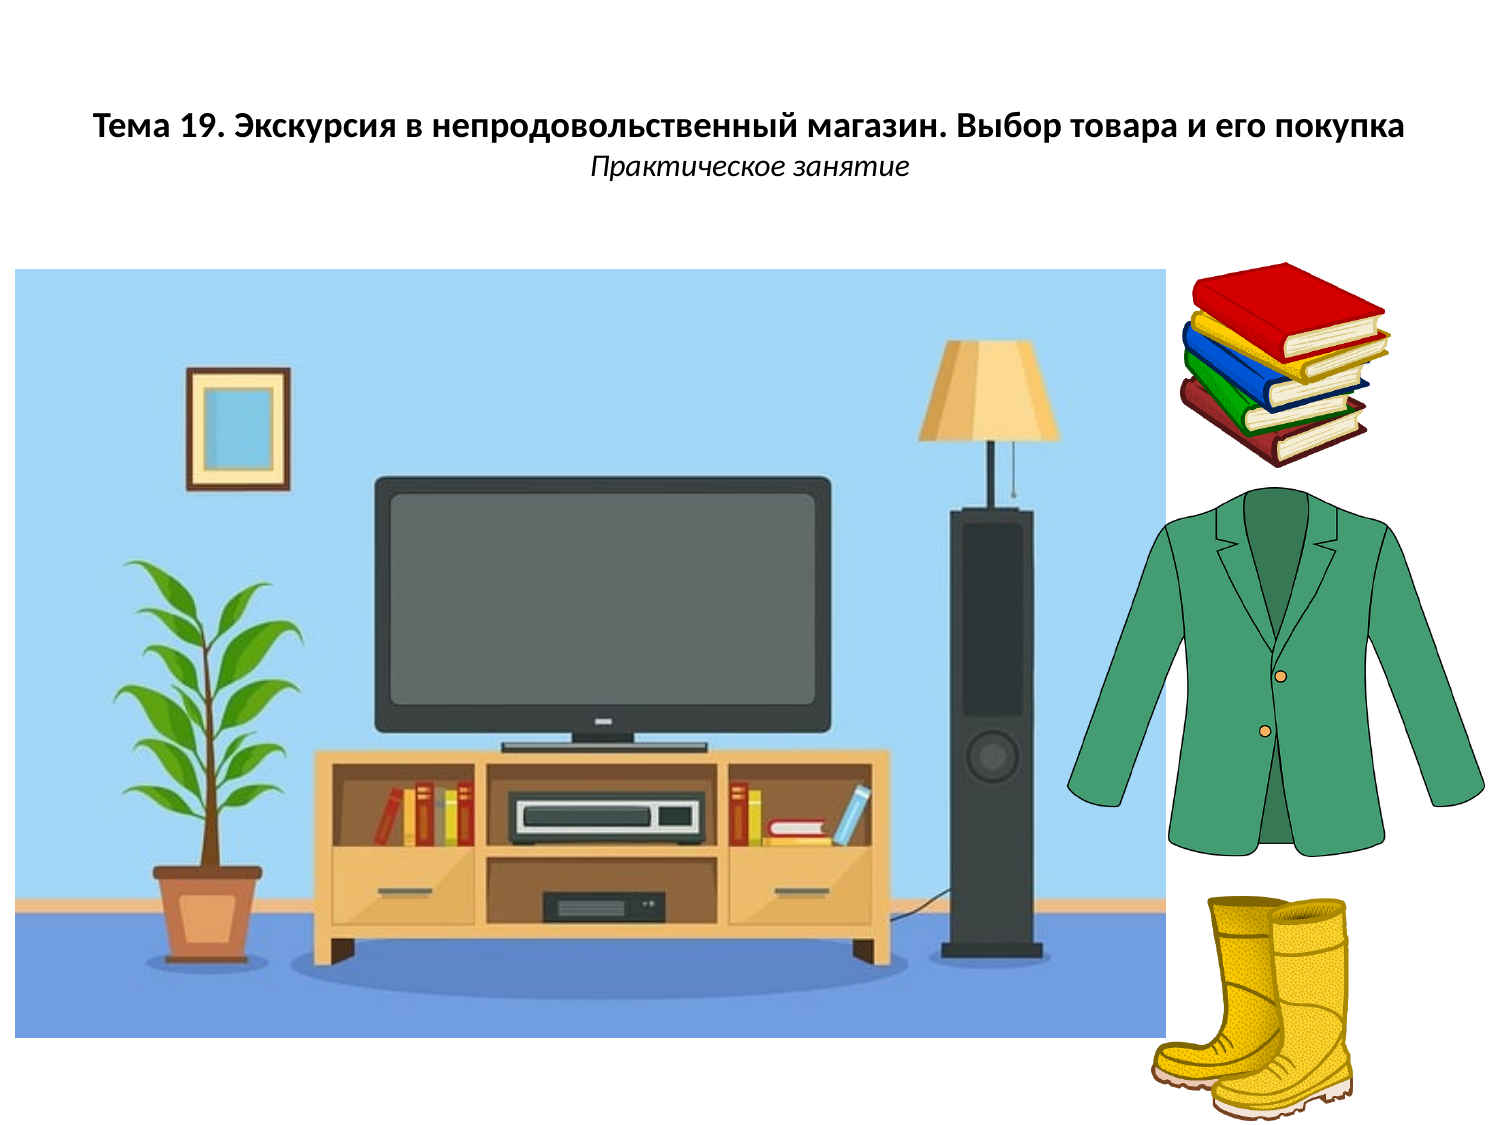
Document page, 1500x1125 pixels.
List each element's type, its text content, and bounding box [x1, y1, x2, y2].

picture [14, 269, 1486, 1122]
picture [1180, 261, 1392, 468]
title Тема 19. Экскурсия в непродовольственный магазин. Выбор товара и его покупка Практическое занятие [75, 45, 1425, 233]
